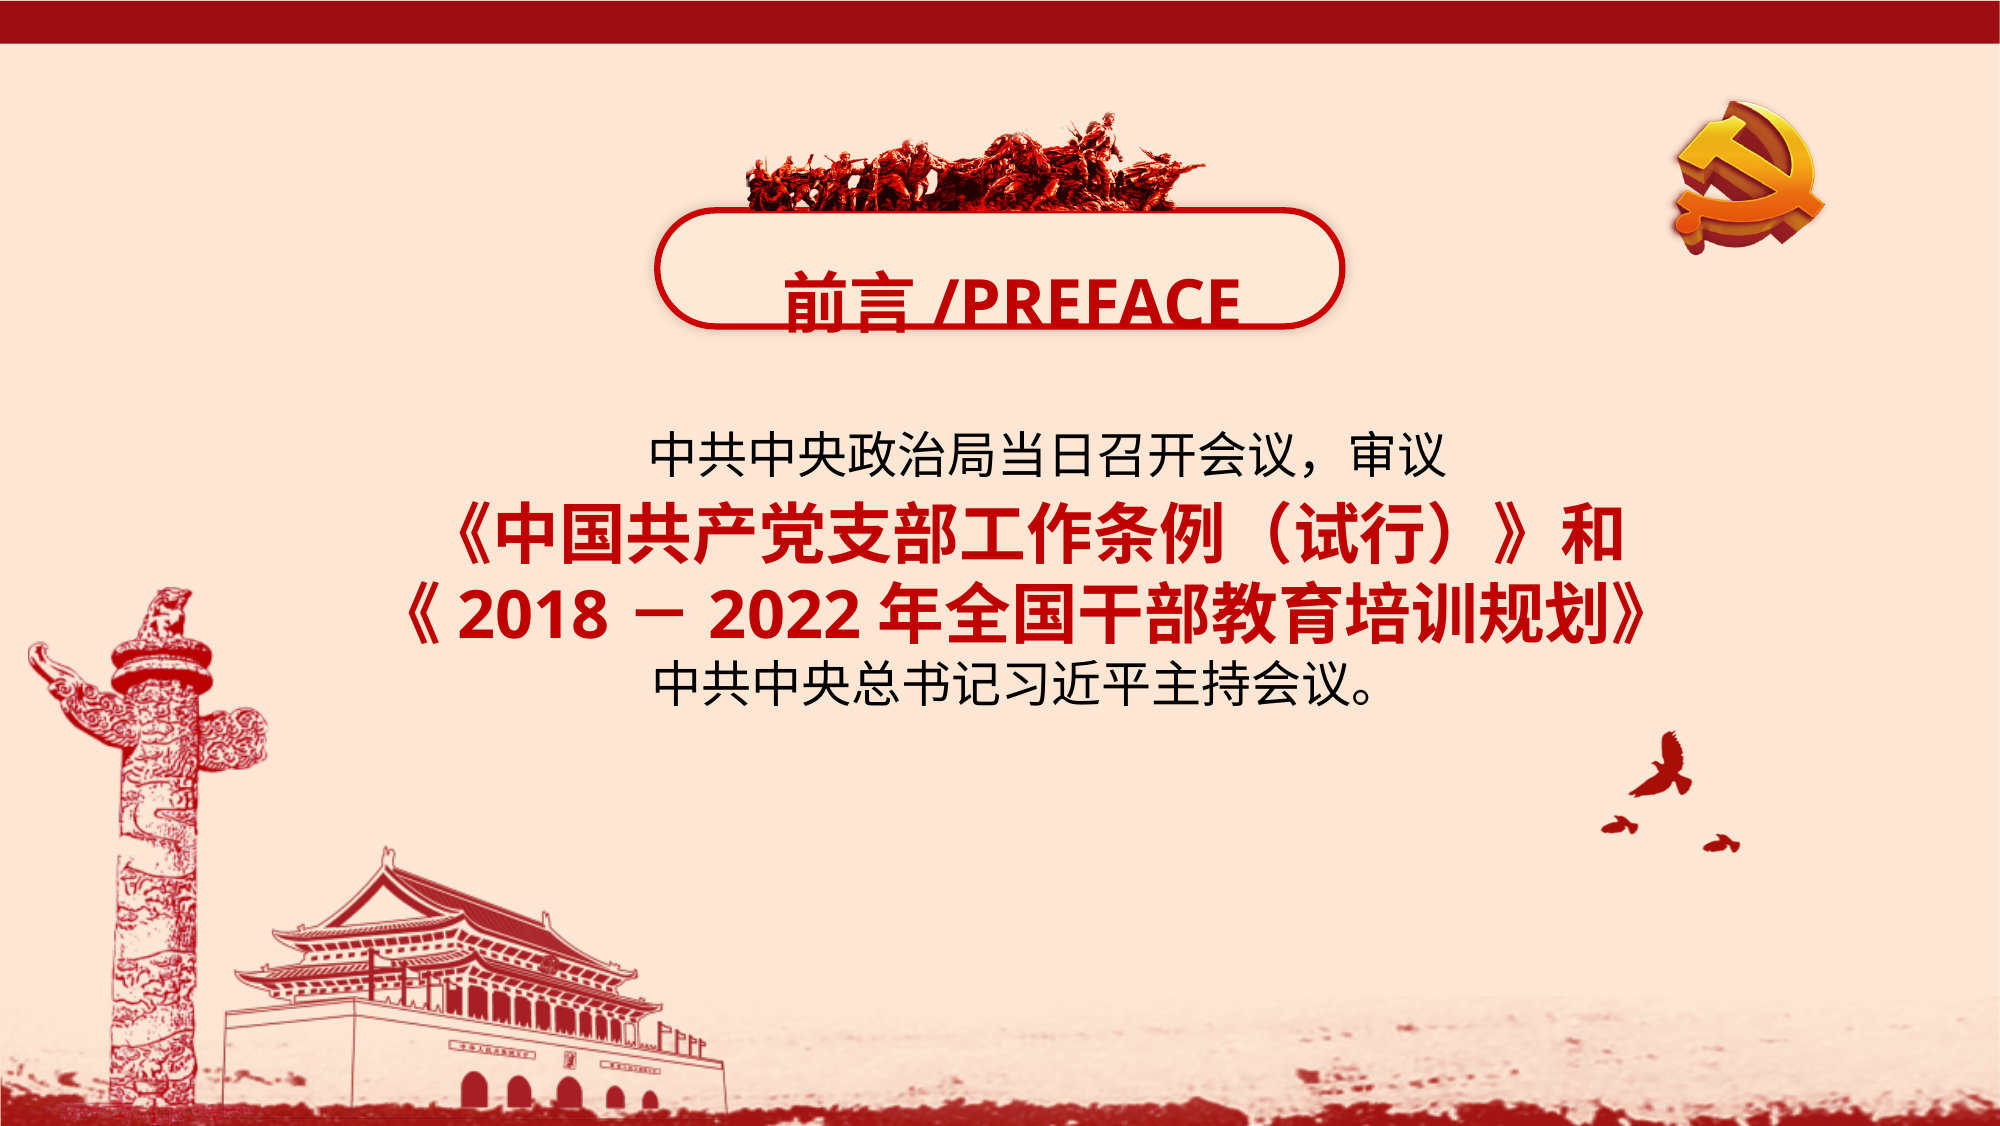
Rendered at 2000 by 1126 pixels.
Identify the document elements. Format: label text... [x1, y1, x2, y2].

text_box [1259, 208, 1345, 329]
text_box 中共中央政治局当日召开会议，审议 《中国共产党支部工作条例（试行）》和《2018－2022年全国干部教育培训规划》 中共中央总书记习近平主持会议。 [306, 374, 930, 720]
text_box 前言/PREFACE [1074, 173, 1259, 349]
picture [1661, 83, 1833, 269]
text_box 前言/PREFACE [767, 218, 930, 349]
text_box [655, 208, 767, 329]
picture [0, 62, 2000, 1126]
text_box 中共中央政治局当日召开会议，审议 《中国共产党支部工作条例（试行）》和《2018－2022年全国干部教育培训规划》 中共中央总书记习近平主持会议。 [1074, 374, 1747, 720]
picture [1573, 704, 1772, 877]
text_box [0, 0, 2000, 46]
